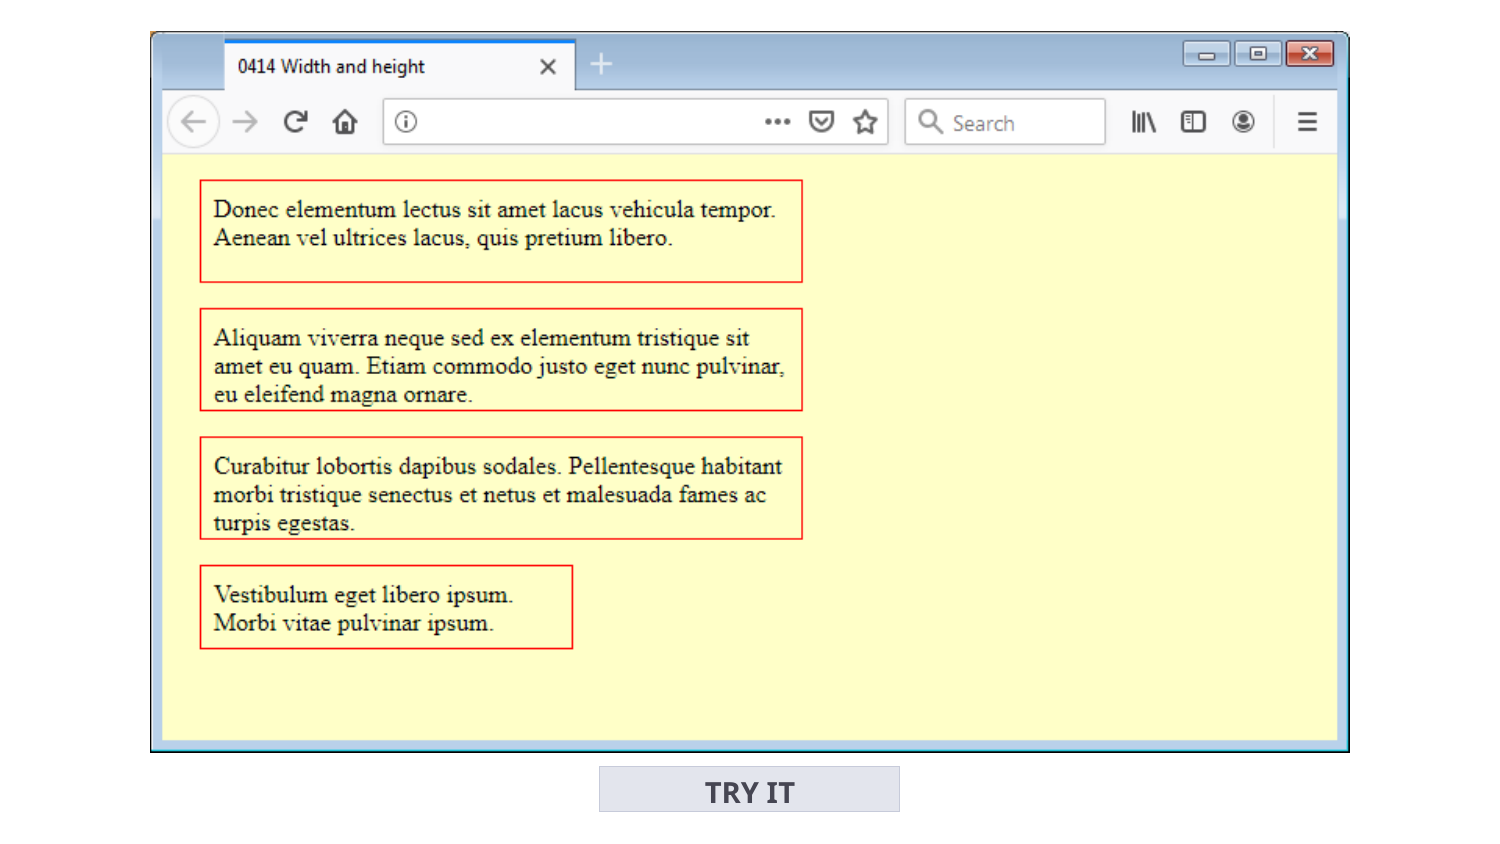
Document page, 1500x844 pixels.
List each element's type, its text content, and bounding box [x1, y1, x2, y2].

text_box TRY IT [599, 766, 900, 812]
picture [149, 31, 1351, 753]
